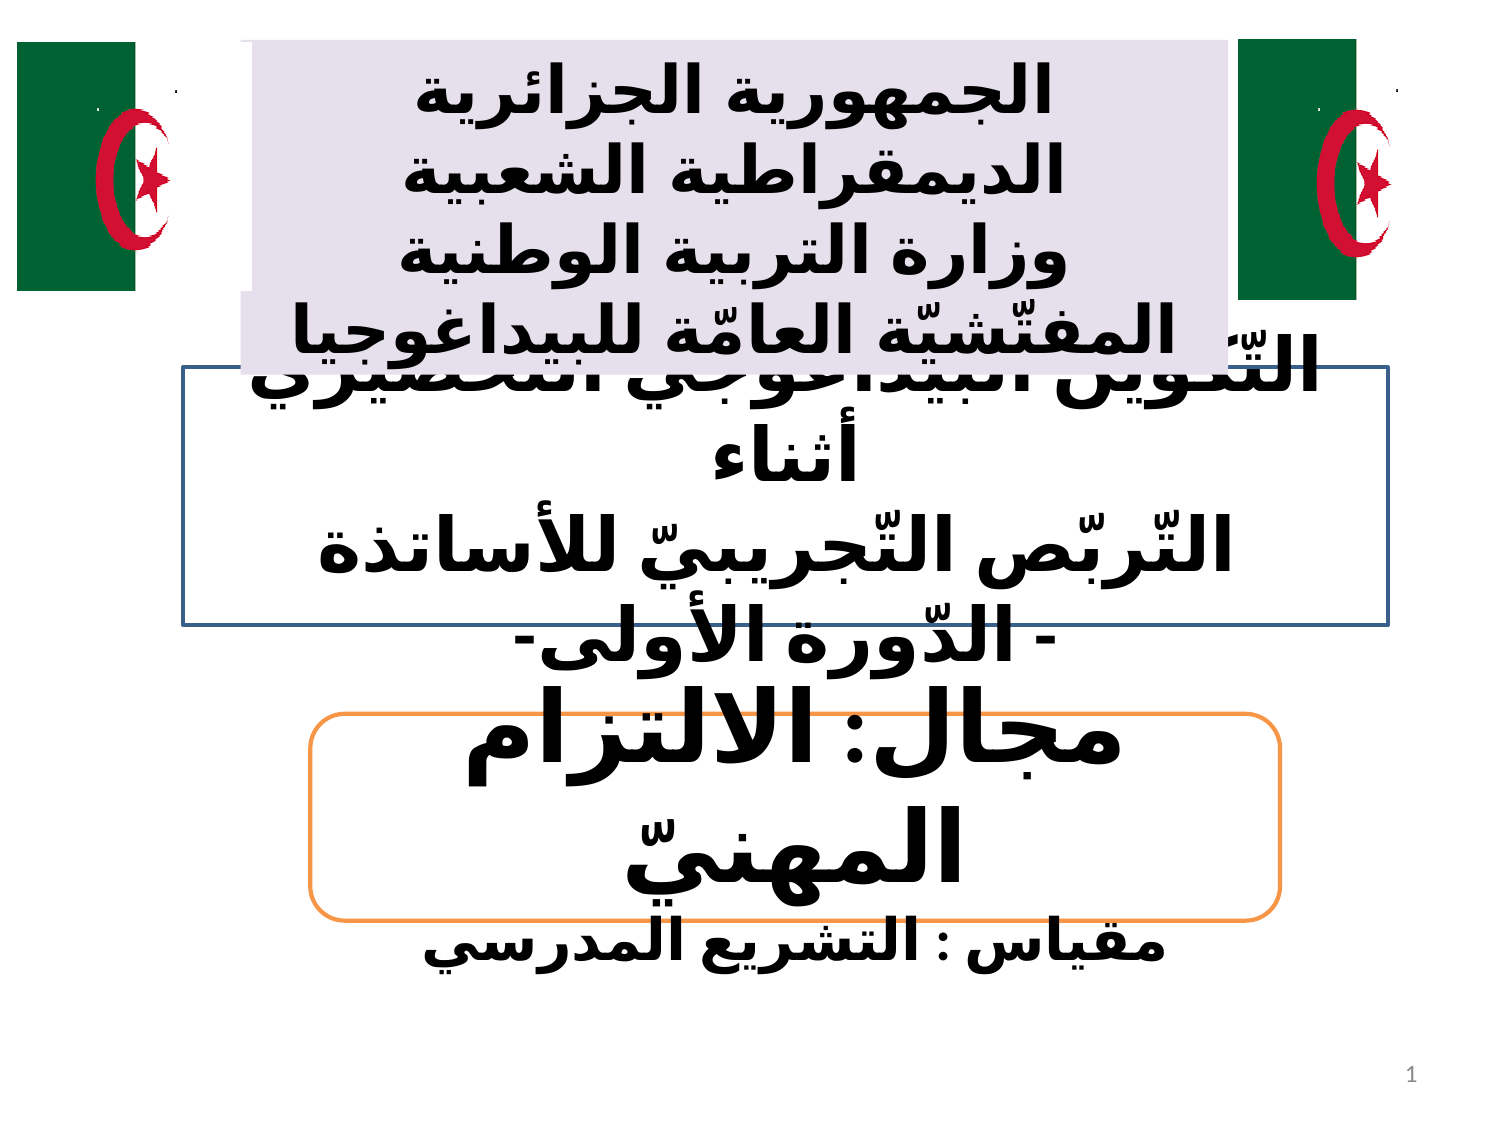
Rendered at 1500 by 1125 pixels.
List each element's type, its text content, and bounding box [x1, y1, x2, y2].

text_box التّكوين البيداغوجيّ التّحضيريّ أثناء التّربّص التّجريبيّ للأساتذة - الدّورة الأولى- [181, 365, 1390, 627]
slide_number 1 [1074, 1042, 1426, 1104]
text_box مجال: الالتزام المهنيّ مقياس : التشريع المدرسي [308, 711, 1283, 923]
picture [17, 42, 252, 291]
picture [1238, 39, 1473, 301]
text_box الجمهورية الجزائرية الديمقراطية الشعبية وزارة التربية الوطنية المفتّشيّة العامّة للبيداغوجيا [240, 39, 1229, 375]
